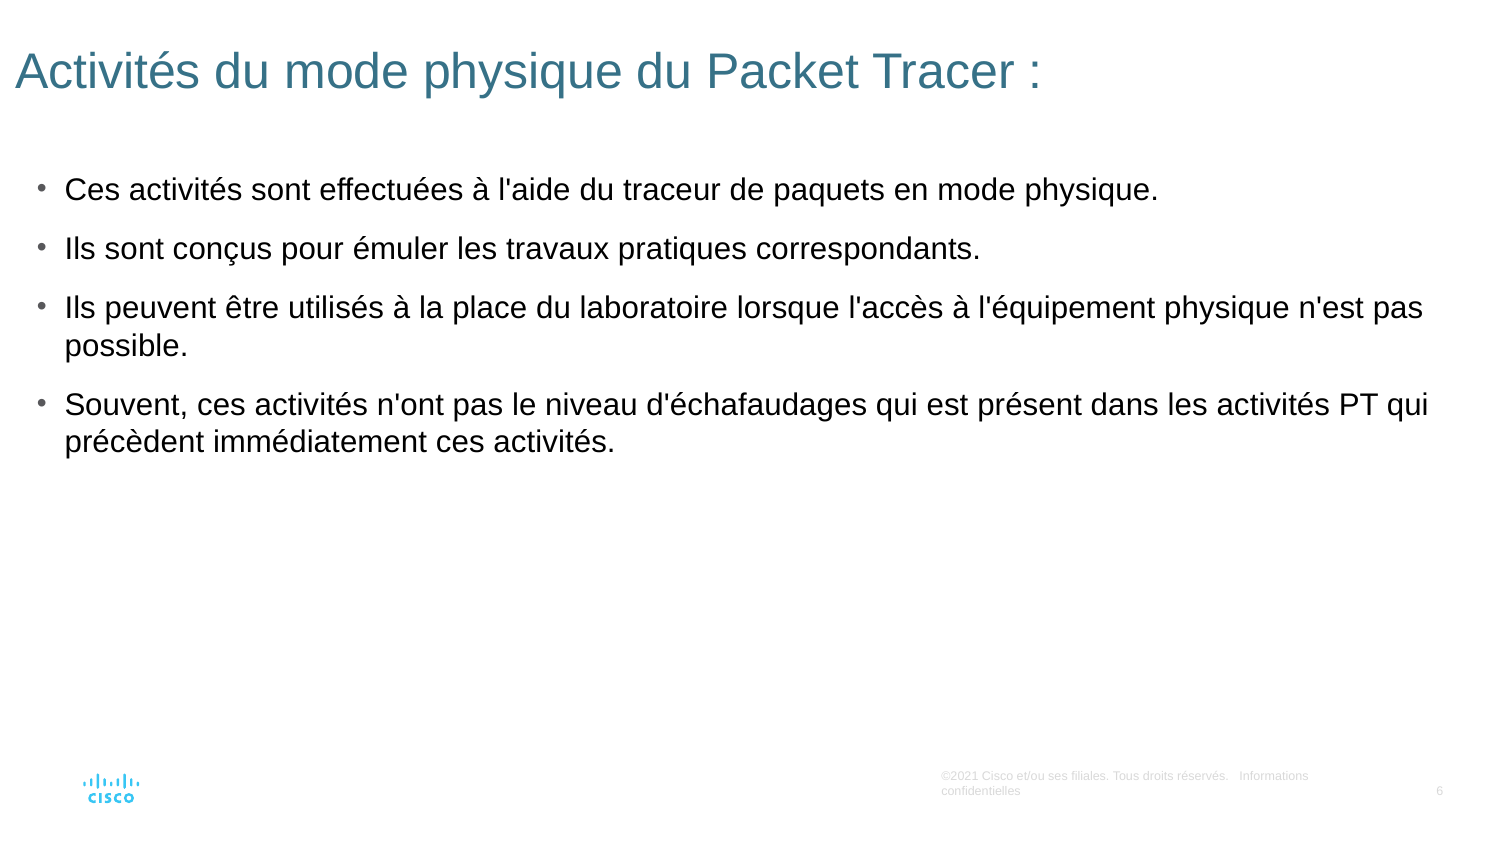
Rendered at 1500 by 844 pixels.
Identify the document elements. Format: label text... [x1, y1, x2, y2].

title Activités du mode physique du Packet Tracer : [0, 6, 1500, 131]
text_box Ces activités sont effectuées à l'aide du traceur de paquets en mode physique. Ils sont conçus pour émuler les travaux pratiques correspondants. Ils peuvent être utilisés à la place du laboratoire lorsque l'accès à l'équipement physique n'est pas possible. Souvent, ces activités n'ont pas le niveau d'échafaudages qui est présent dans les activités PT qui précèdent immédiatement ces activités. [21, 161, 1479, 759]
